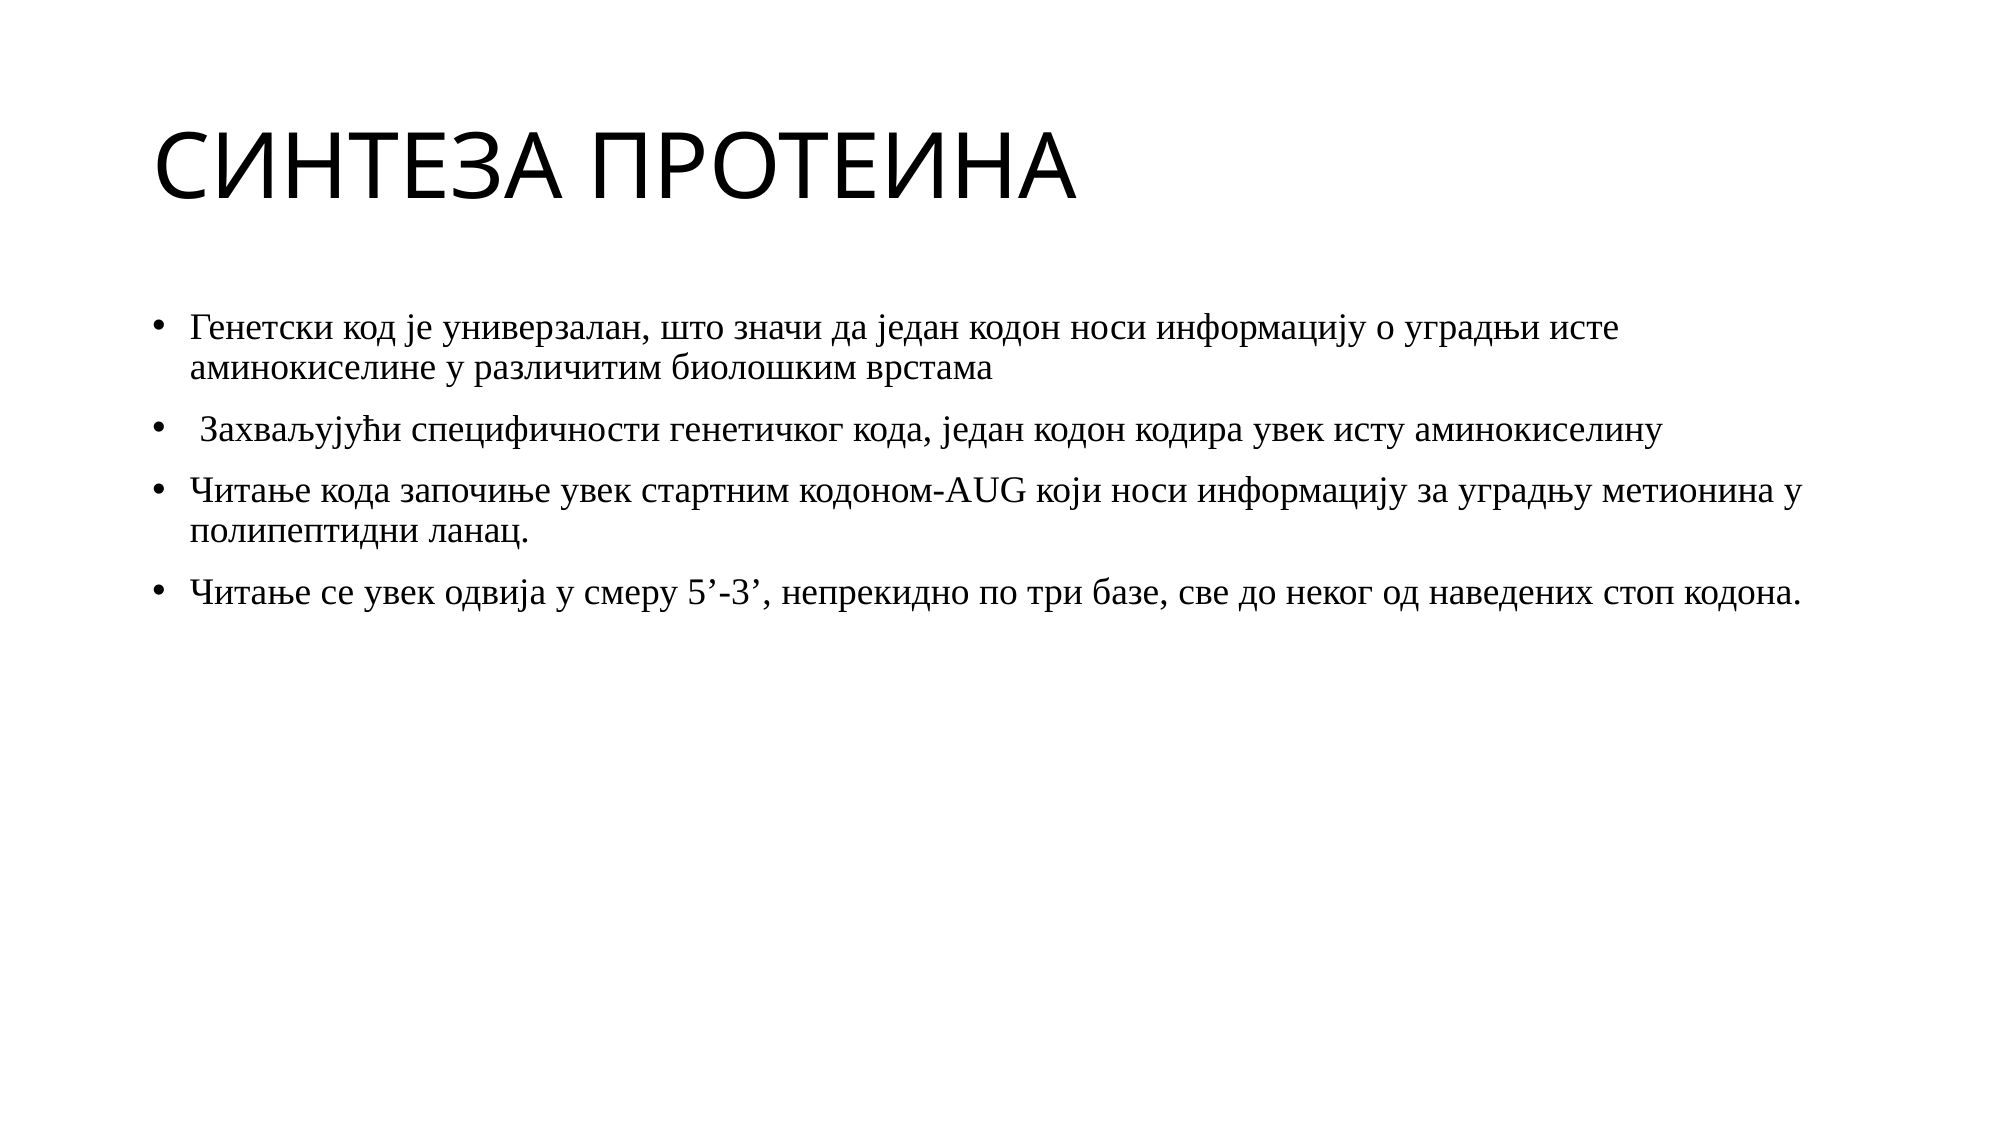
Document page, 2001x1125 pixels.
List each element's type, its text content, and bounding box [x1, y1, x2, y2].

list Генетски код је универзалан, што значи да један кодон носи информацију о уградњи исте аминокиселине у различитим биолошким врстама Захваљујући специфичности генетичког кода, један кодон кодира увек исту аминокиселину Читање кода започиње увек стартним кодоном-АUG који носи информацију за уградњу метионина у полипептидни ланац. Читање се увек одвија у смеру 5’-3’, непрекидно по три базе, све до неког од наведених стоп кодона. [137, 299, 1863, 1014]
title СИНТЕЗА ПРОТЕИНА [137, 59, 1863, 278]
